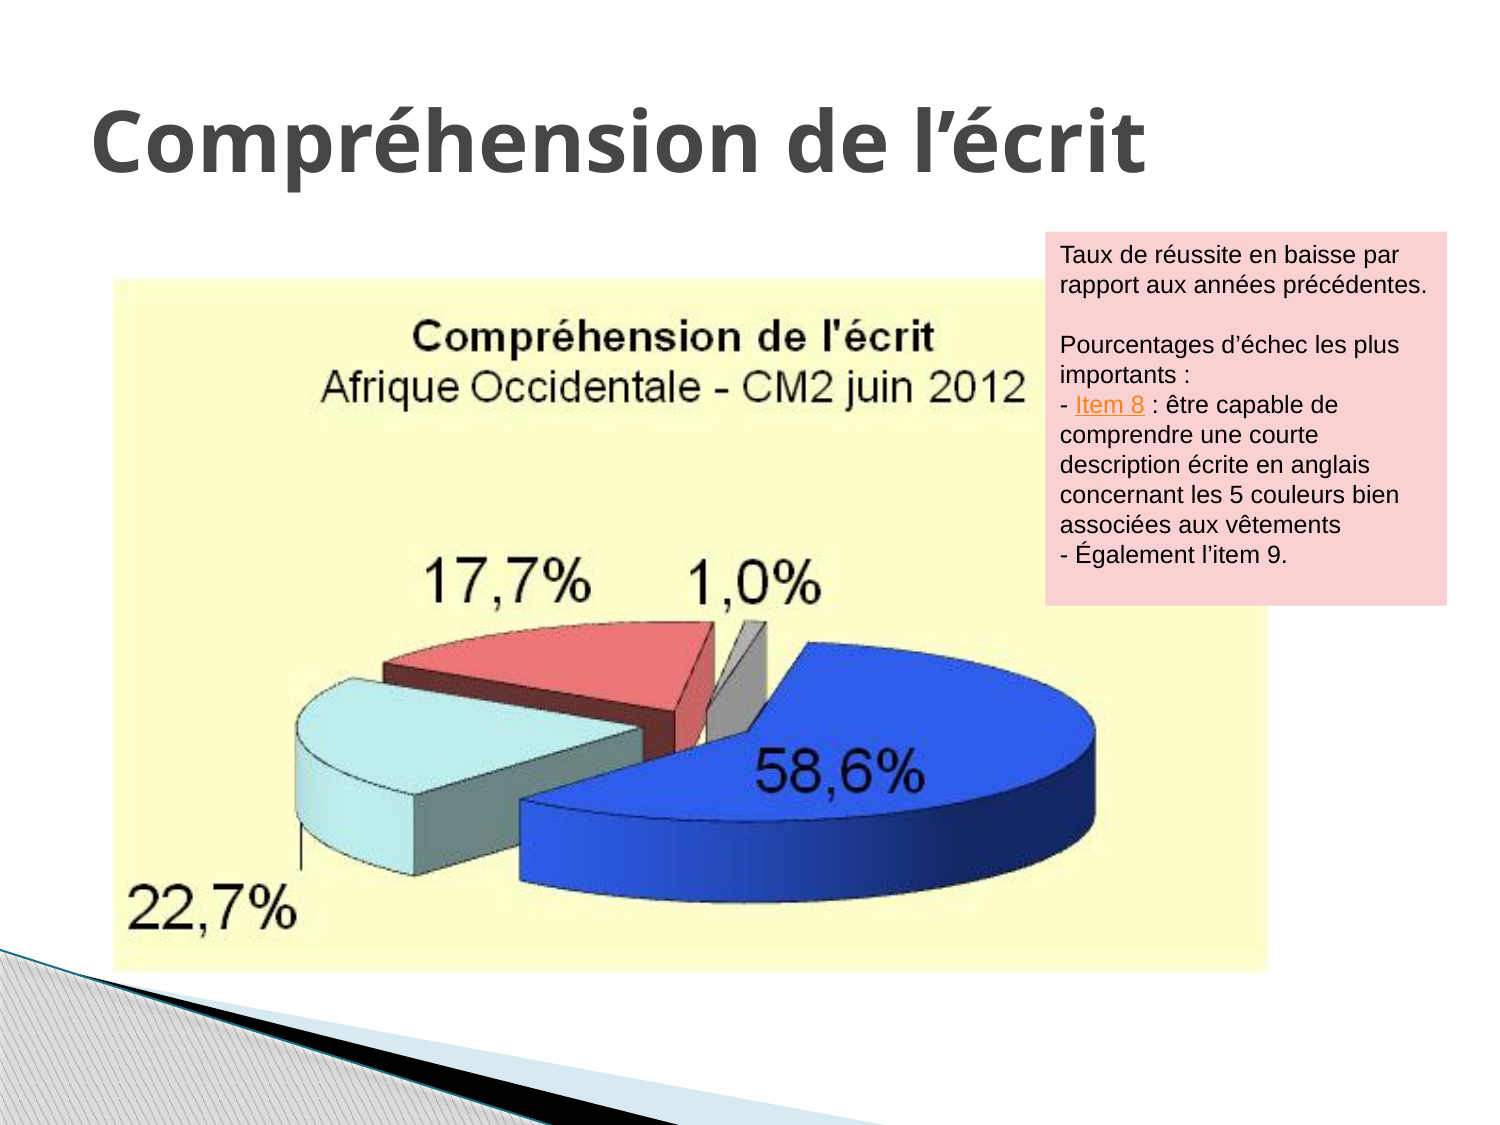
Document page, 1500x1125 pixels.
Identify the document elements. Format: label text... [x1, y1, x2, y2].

title Compréhension de l’écrit [75, 45, 1425, 233]
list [111, 278, 1271, 974]
text_box Taux de réussite en baisse par rapport aux années précédentes. Pourcentages d’échec les plus importants : - Item 8 : être capable de comprendre une courte description écrite en anglais concernant les 5 couleurs bien associées aux vêtements - Également l’item 9. [1045, 231, 1447, 606]
